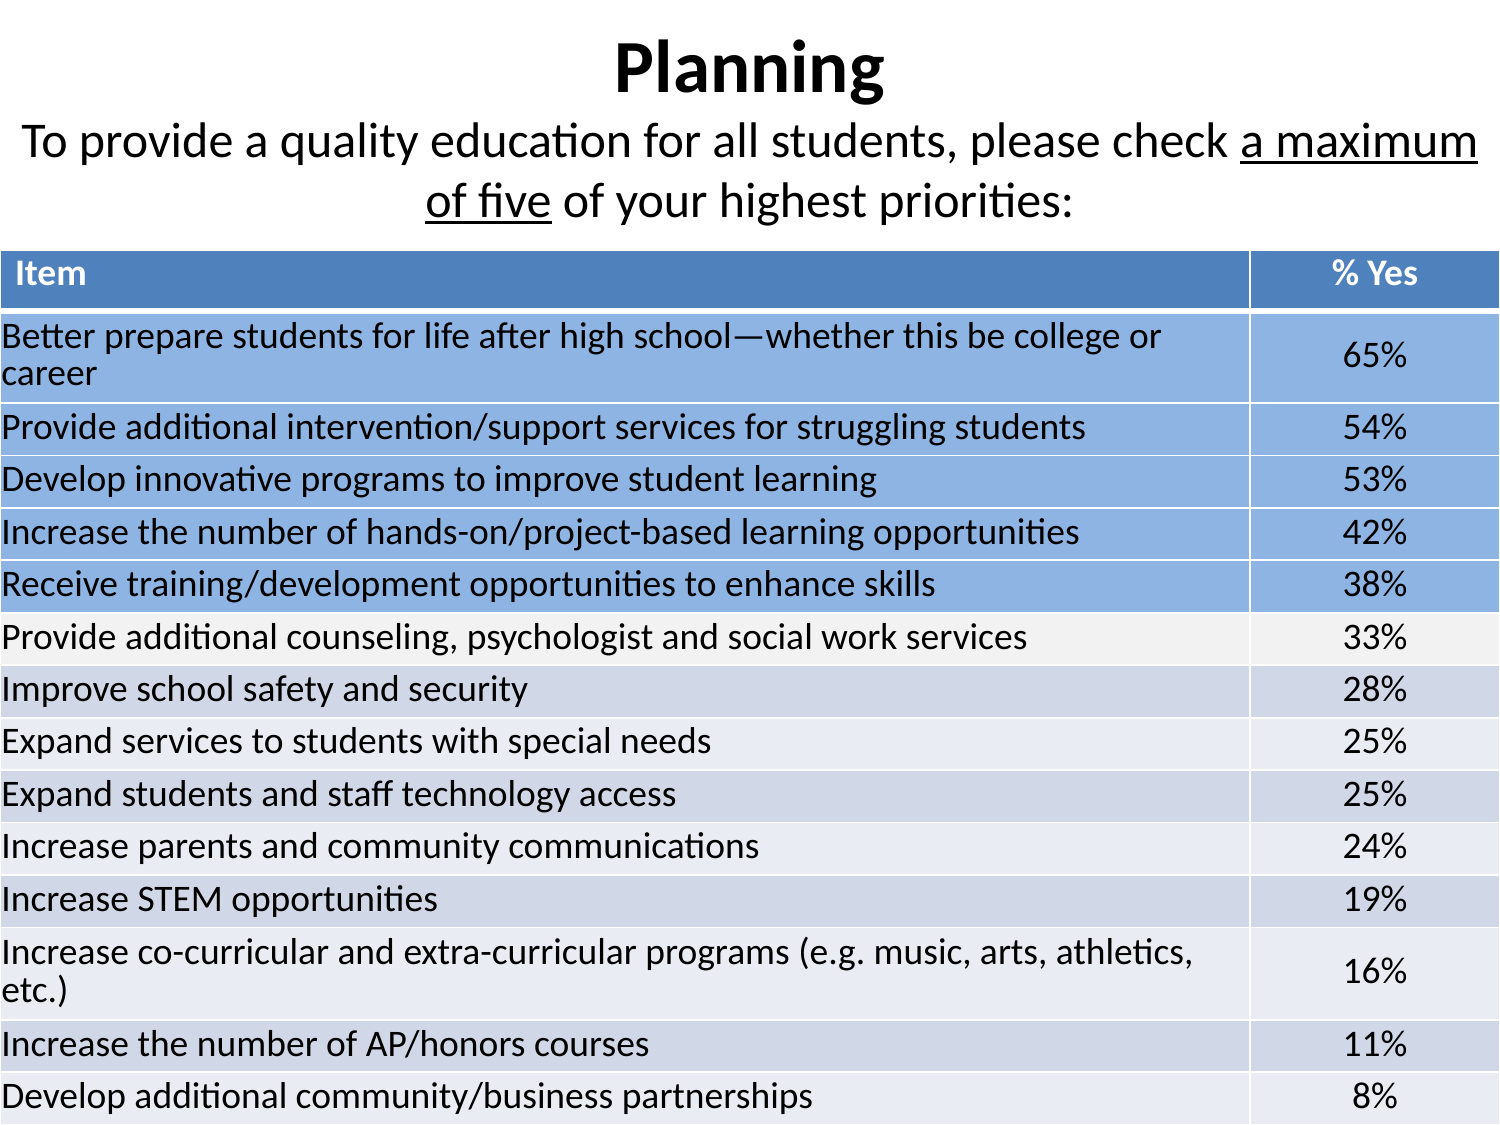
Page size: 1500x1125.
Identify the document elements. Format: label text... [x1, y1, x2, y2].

table_header Item [1, 251, 1249, 308]
table_cell Increase parents and community communications [1, 823, 1249, 874]
table_header % Yes [1251, 251, 1499, 308]
table_cell 25% [1251, 719, 1499, 769]
table_cell Better prepare students for life after high school—whether this be college or career [1, 314, 1249, 402]
table_cell Expand services to students with special needs [1, 719, 1249, 769]
table_cell Improve school safety and security [1, 666, 1249, 717]
table_cell 33% [1251, 614, 1499, 664]
table_cell 19% [1251, 876, 1499, 927]
table_cell Provide additional intervention/support services for struggling students [1, 404, 1249, 455]
table_cell 24% [1251, 823, 1499, 874]
table_cell 38% [1251, 561, 1499, 612]
table_cell Increase the number of AP/honors courses [1, 1021, 1249, 1071]
table_cell Expand students and staff technology access [1, 771, 1249, 822]
table_cell Receive training/development opportunities to enhance skills [1, 561, 1249, 612]
table_cell 65% [1251, 314, 1499, 402]
table_cell 54% [1251, 404, 1499, 455]
table_cell 11% [1251, 1021, 1499, 1071]
table_cell Increase the number of hands-on/project-based learning opportunities [1, 509, 1249, 559]
table_cell 16% [1251, 928, 1499, 1019]
title Planning To provide a quality education for all students, please check a maximum of five of your highest priorities: [0, 45, 1500, 200]
table_cell Increase co-curricular and extra-curricular programs (e.g. music, arts, athletics, etc.) [1, 928, 1249, 1019]
table_cell Provide additional counseling, psychologist and social work services [1, 614, 1249, 664]
table_cell Increase STEM opportunities [1, 876, 1249, 927]
table_cell 42% [1251, 509, 1499, 559]
table_cell 8% [1251, 1073, 1499, 1124]
table_cell 25% [1251, 771, 1499, 822]
table_cell 28% [1251, 666, 1499, 717]
table_cell Develop innovative programs to improve student learning [1, 456, 1249, 507]
table_cell Develop additional community/business partnerships [1, 1073, 1249, 1124]
table_cell 53% [1251, 456, 1499, 507]
